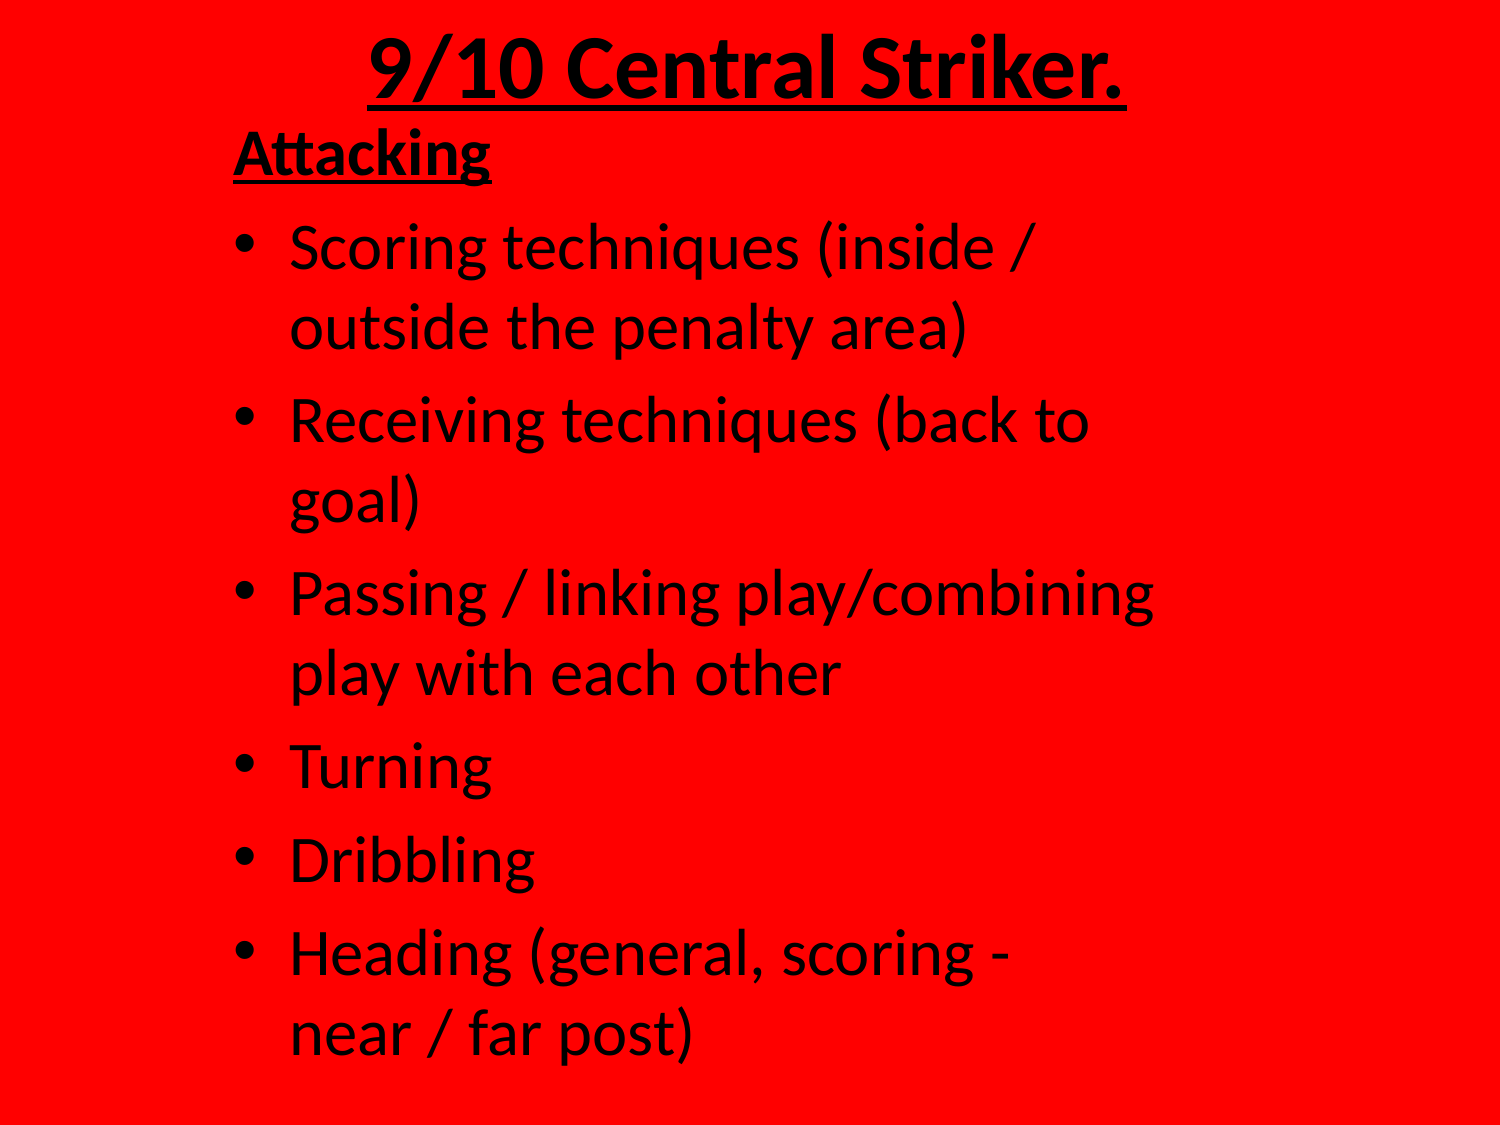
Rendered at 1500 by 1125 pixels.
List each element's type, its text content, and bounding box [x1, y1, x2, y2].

text_box 9/10 Central Striker. [265, 0, 1229, 188]
text_box Attacking Scoring techniques (inside / outside the penalty area) Receiving techniques (back to goal) Passing / linking play/combining play with each other Turning Dribbling Heading (general, scoring - near / far post) [218, 101, 1181, 827]
